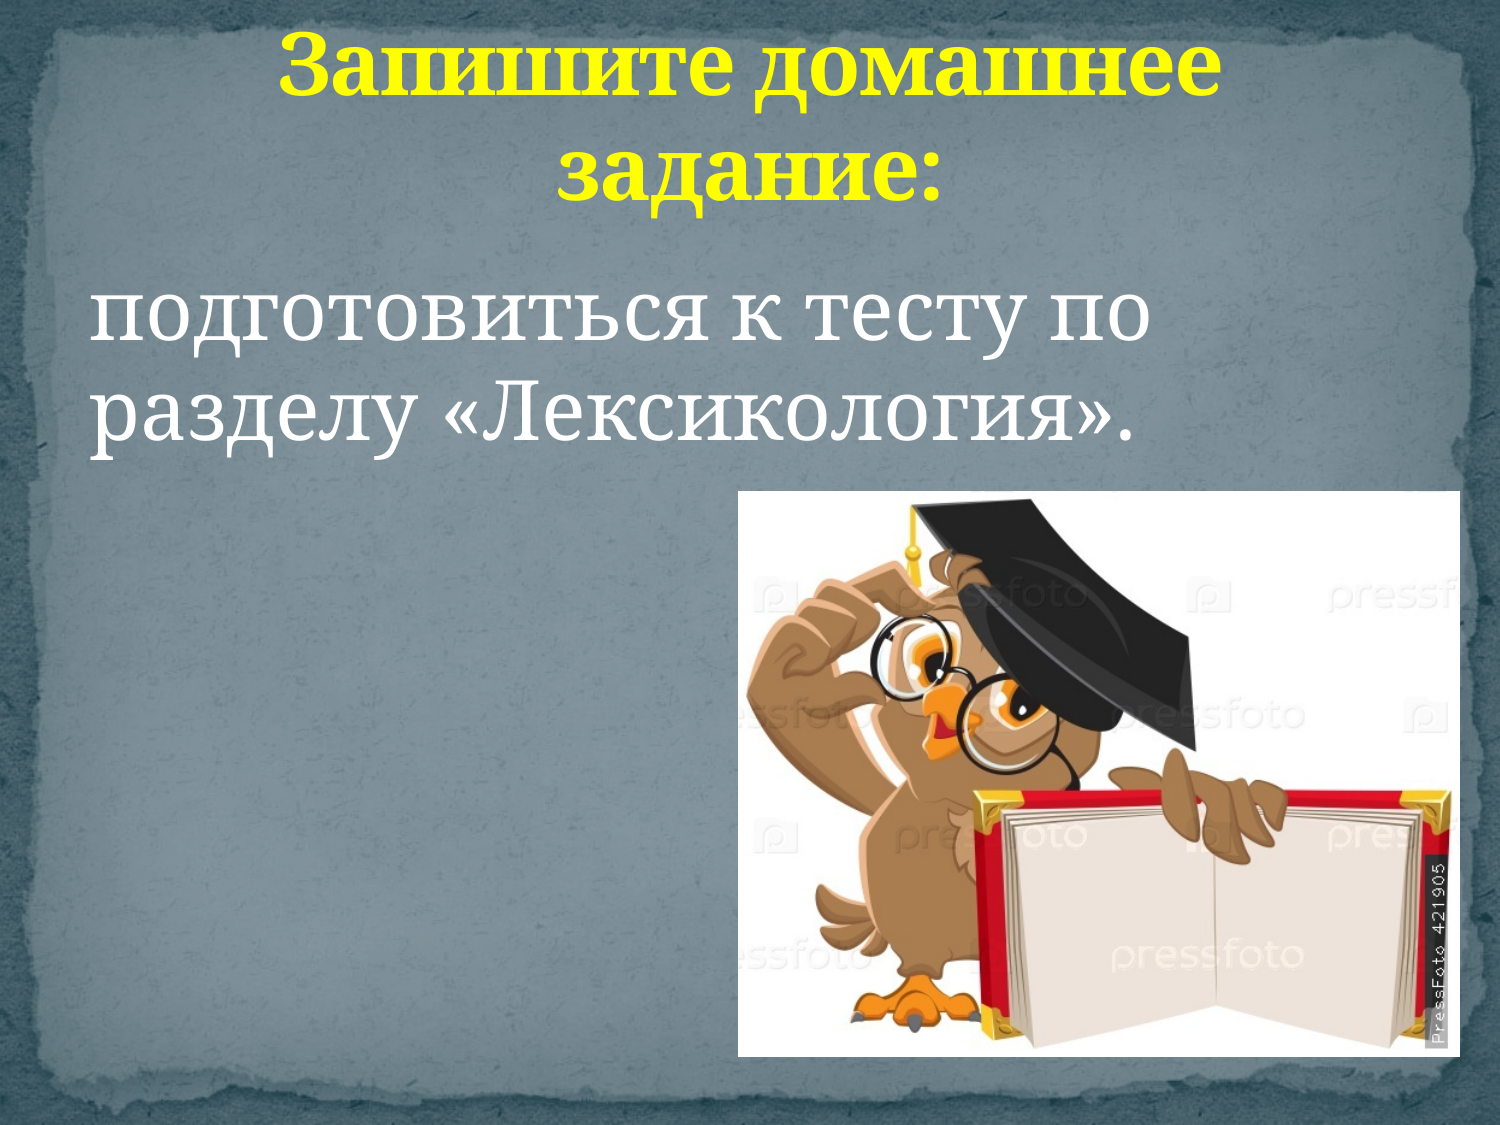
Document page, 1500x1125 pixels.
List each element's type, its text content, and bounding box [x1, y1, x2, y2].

picture [738, 491, 1460, 1057]
list подготовиться к тесту по разделу «Лексикология». [75, 249, 1425, 1000]
title Запишите домашнее задание: [74, 24, 1425, 225]
